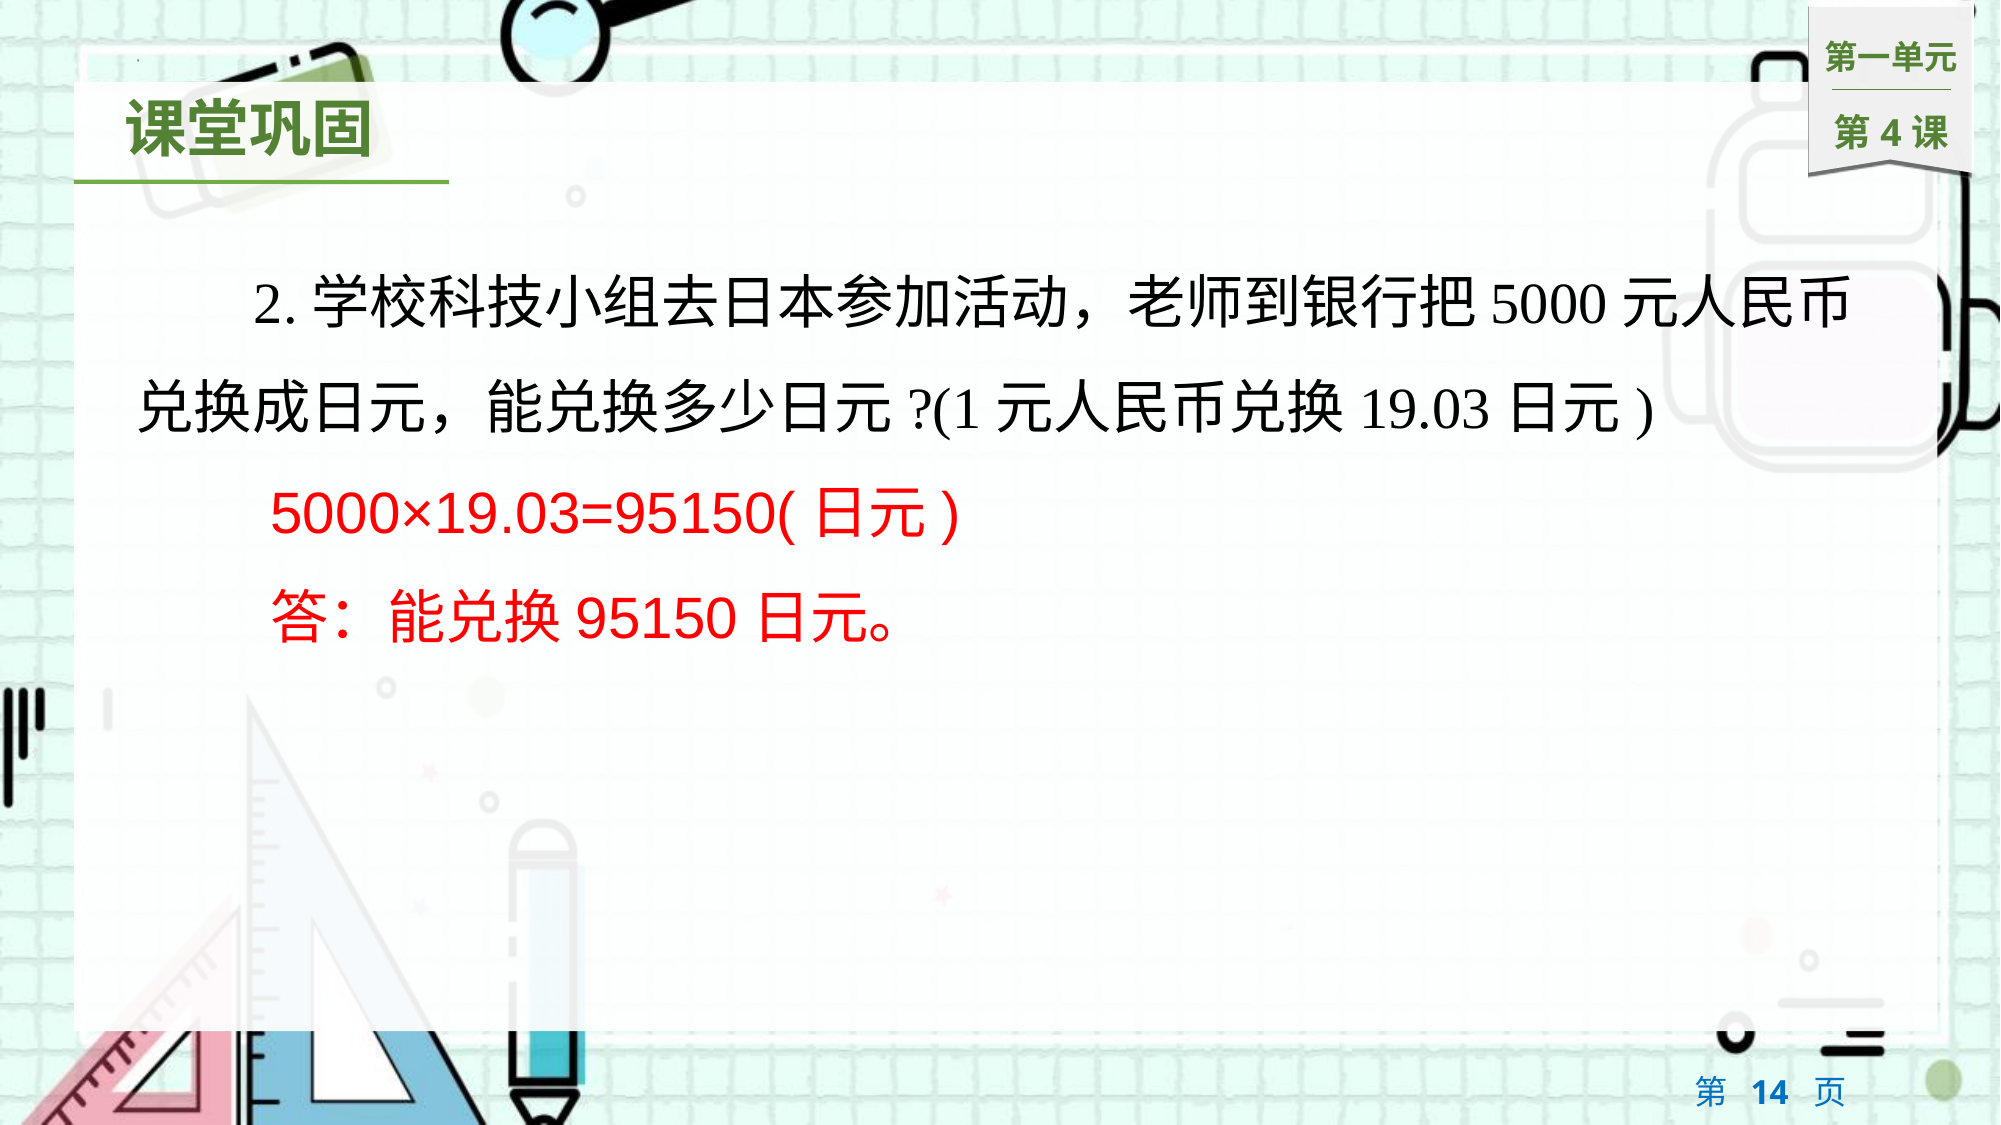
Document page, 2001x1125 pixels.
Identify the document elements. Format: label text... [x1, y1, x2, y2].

list 5000×19.03=95150(日元) 答：能兑换95150日元。 [255, 432, 1816, 538]
picture [0, 0, 2000, 1125]
picture [1938, 168, 1971, 176]
list 2.学校科技小组去日本参加活动，老师到银行把5000元人民币兑换成日元，能兑换多少日元?(1元人民币兑换19.03日元) [121, 222, 1903, 985]
